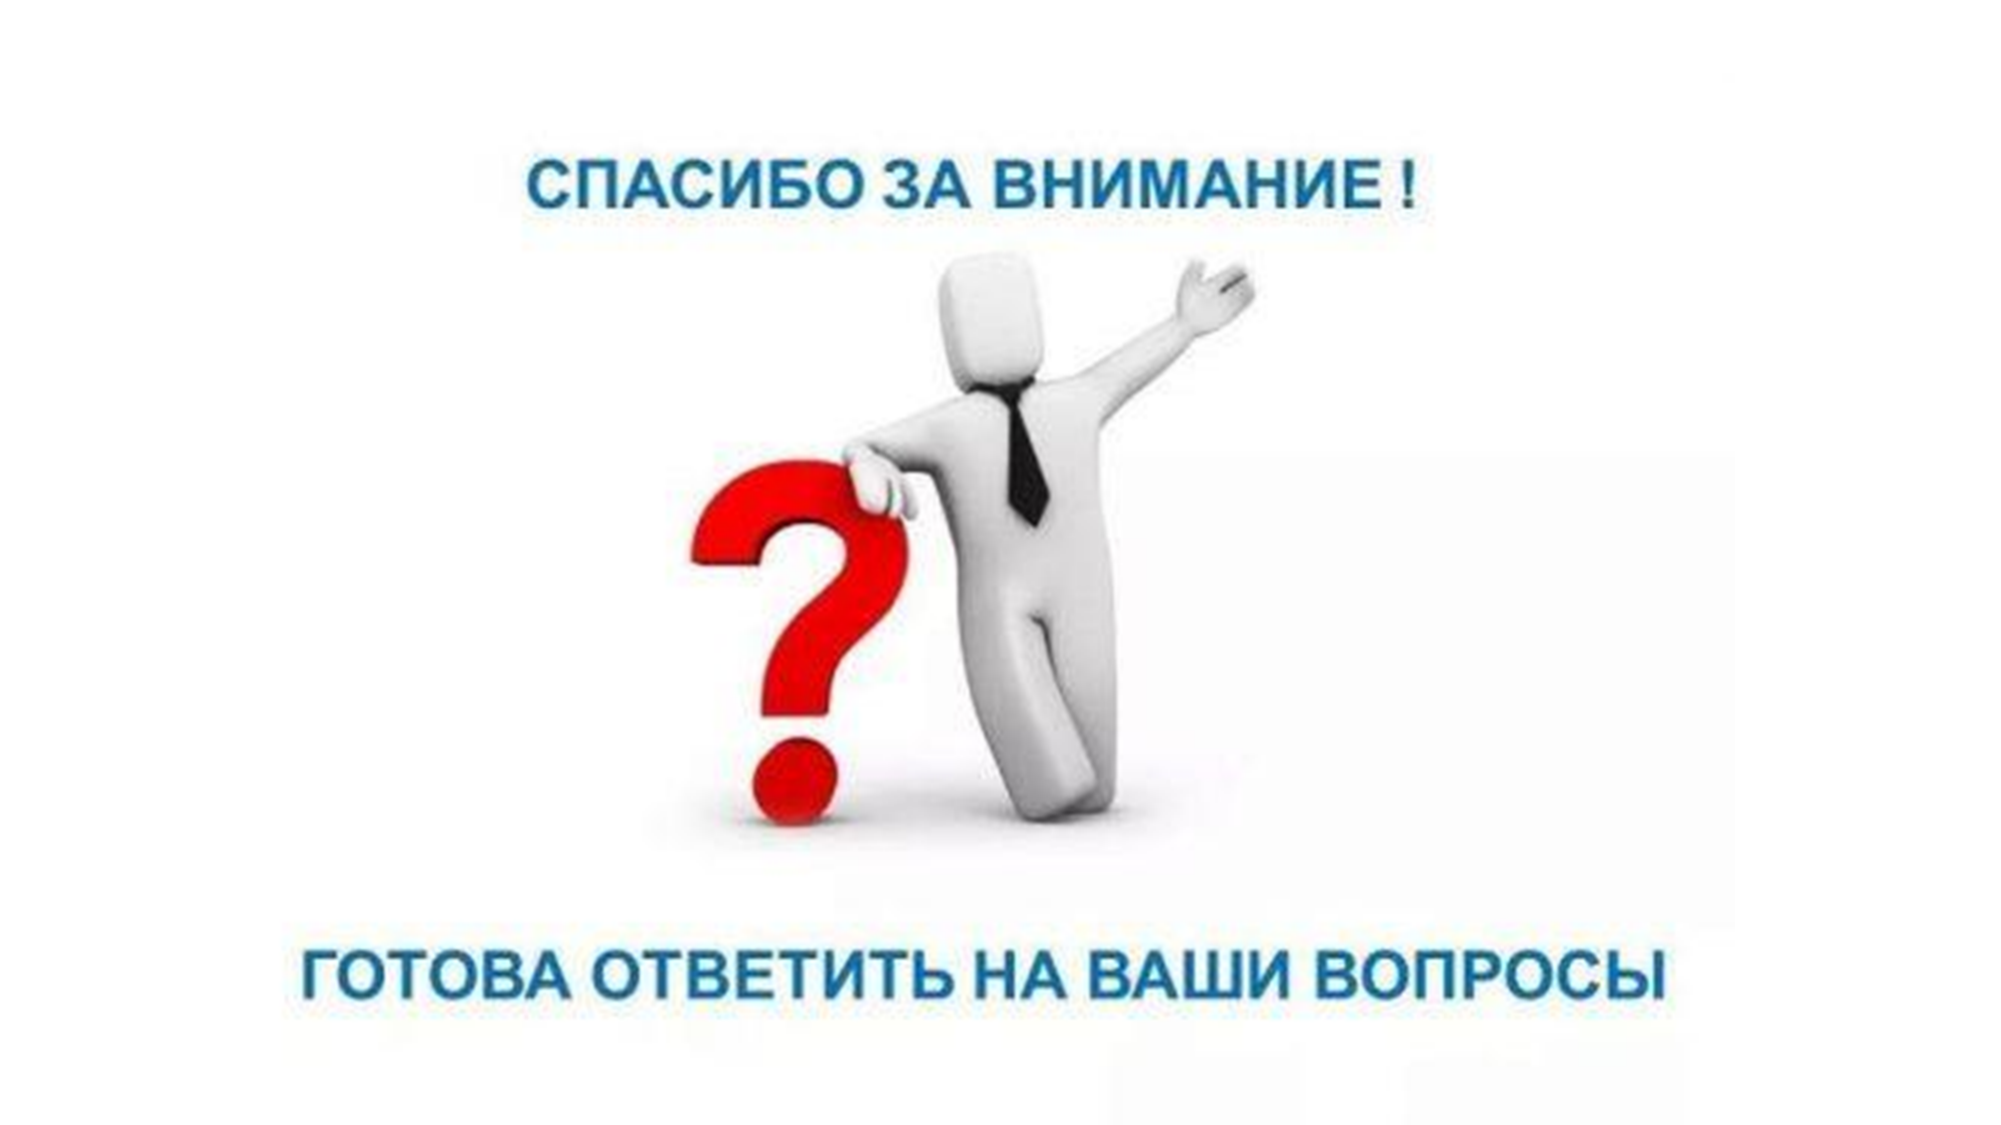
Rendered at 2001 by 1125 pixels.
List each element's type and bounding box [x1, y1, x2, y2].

picture [234, 58, 1735, 1125]
